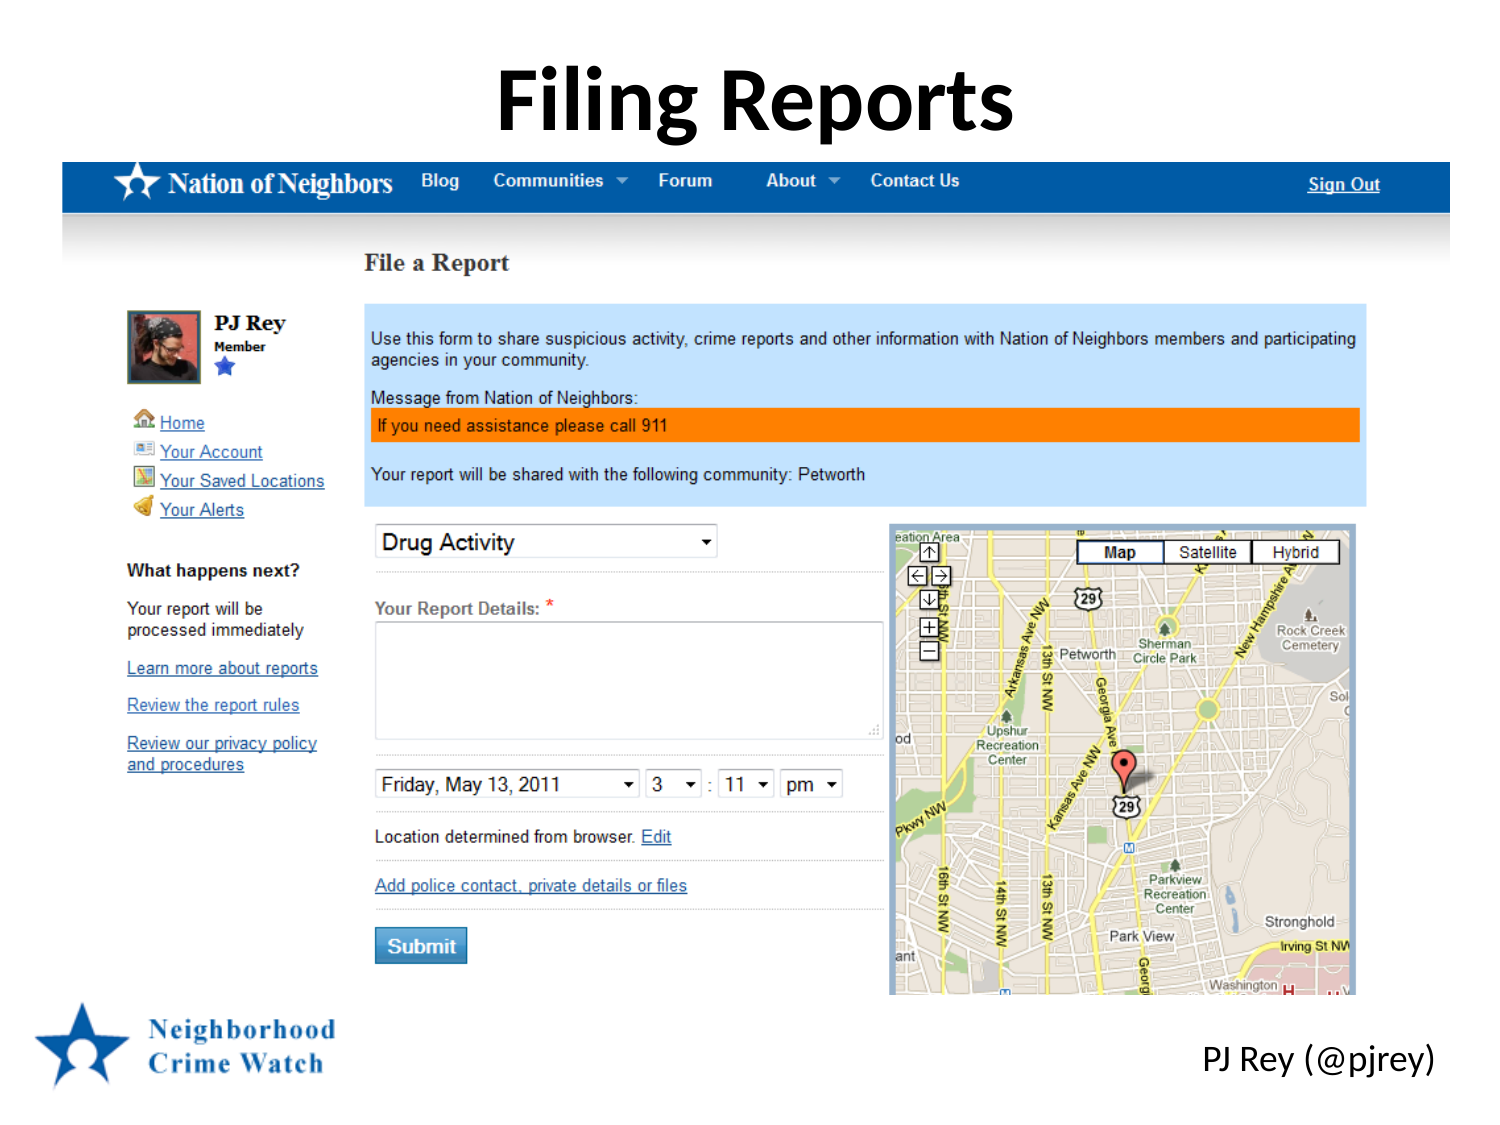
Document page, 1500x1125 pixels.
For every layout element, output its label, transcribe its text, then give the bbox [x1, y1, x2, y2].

picture [34, 999, 363, 1094]
text_box PJ Rey (@pjrey) [1187, 1026, 1463, 1087]
picture [62, 162, 1451, 996]
title Filing Reports [112, 12, 1400, 160]
